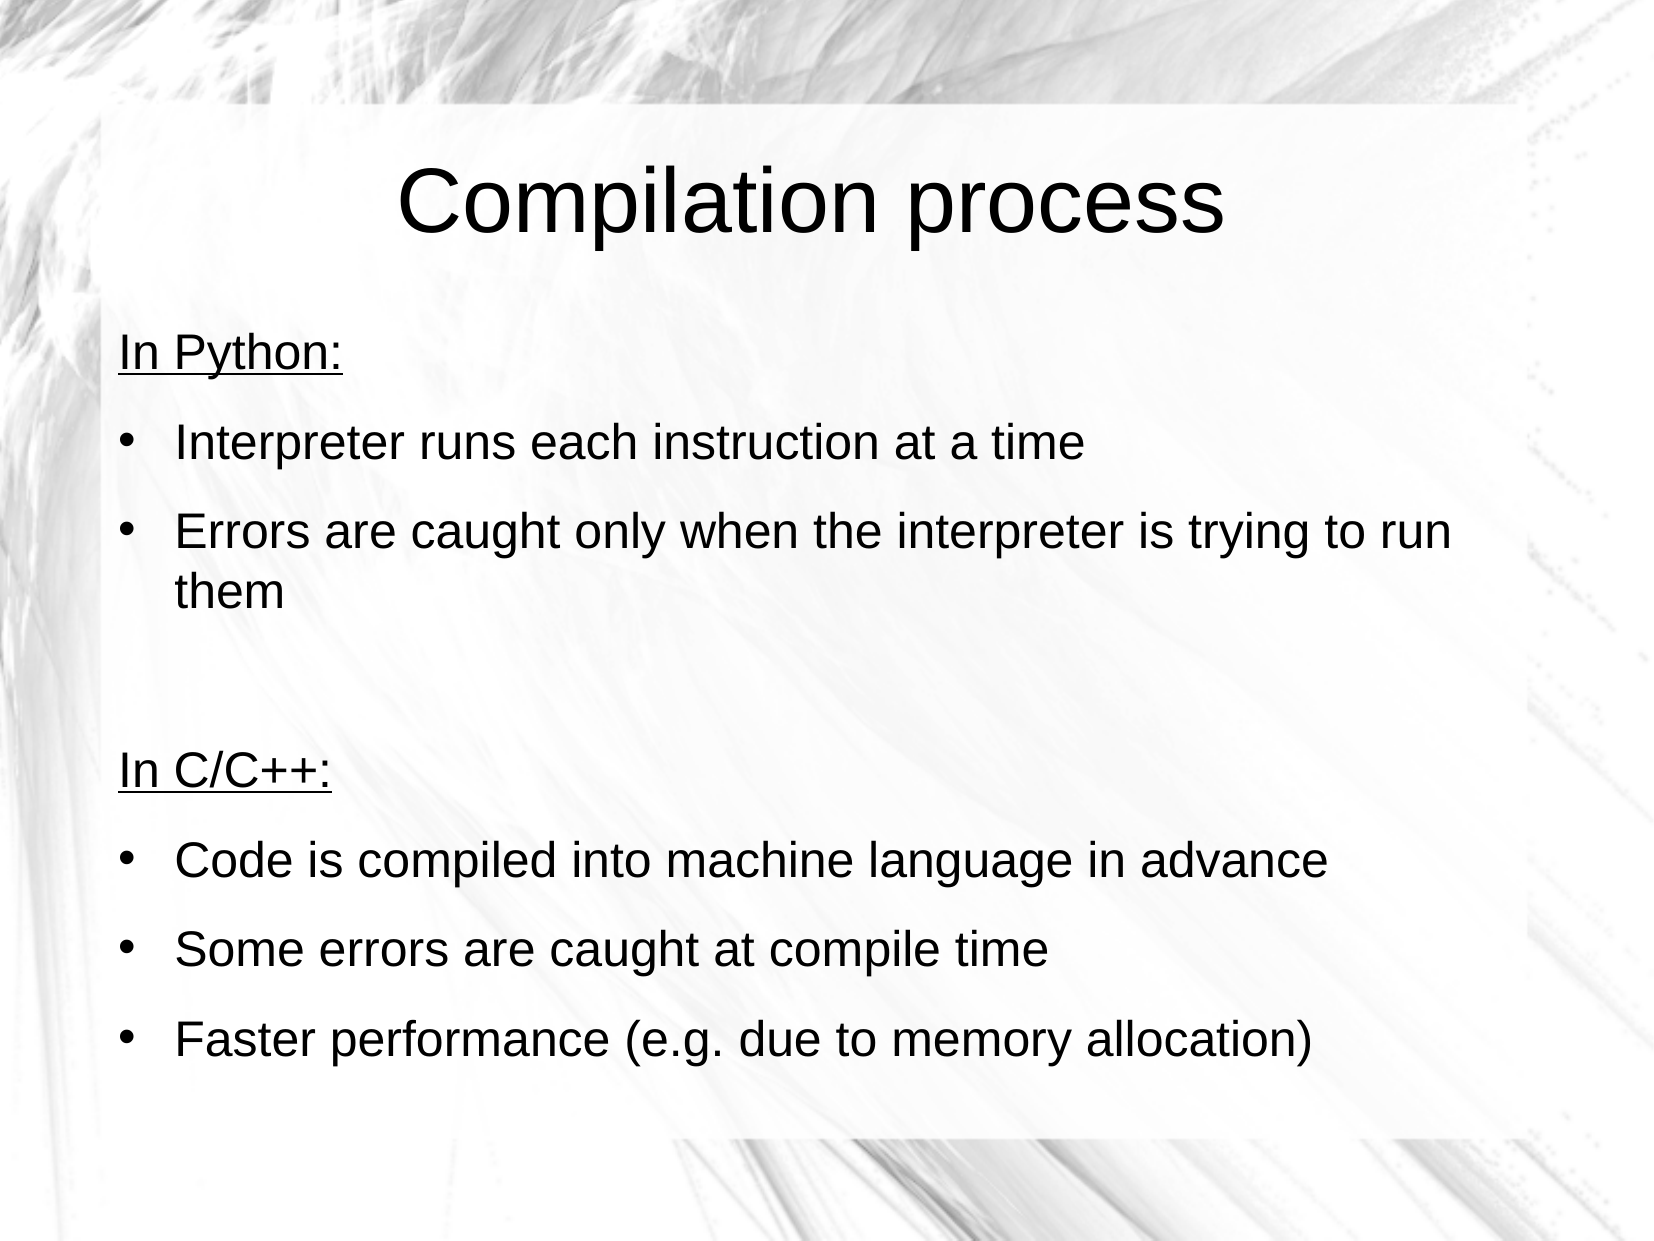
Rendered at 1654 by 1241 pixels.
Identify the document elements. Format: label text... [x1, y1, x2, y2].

list In Python: Interpreter runs each instruction at a time Errors are caught only when the interpreter is trying to run them In C/C++: Code is compiled into machine language in advance Some errors are caught at compile time Faster performance (e.g. due to memory allocation) [118, 319, 1571, 1102]
title Compilation process [118, 112, 1506, 281]
picture [0, 0, 1654, 1241]
